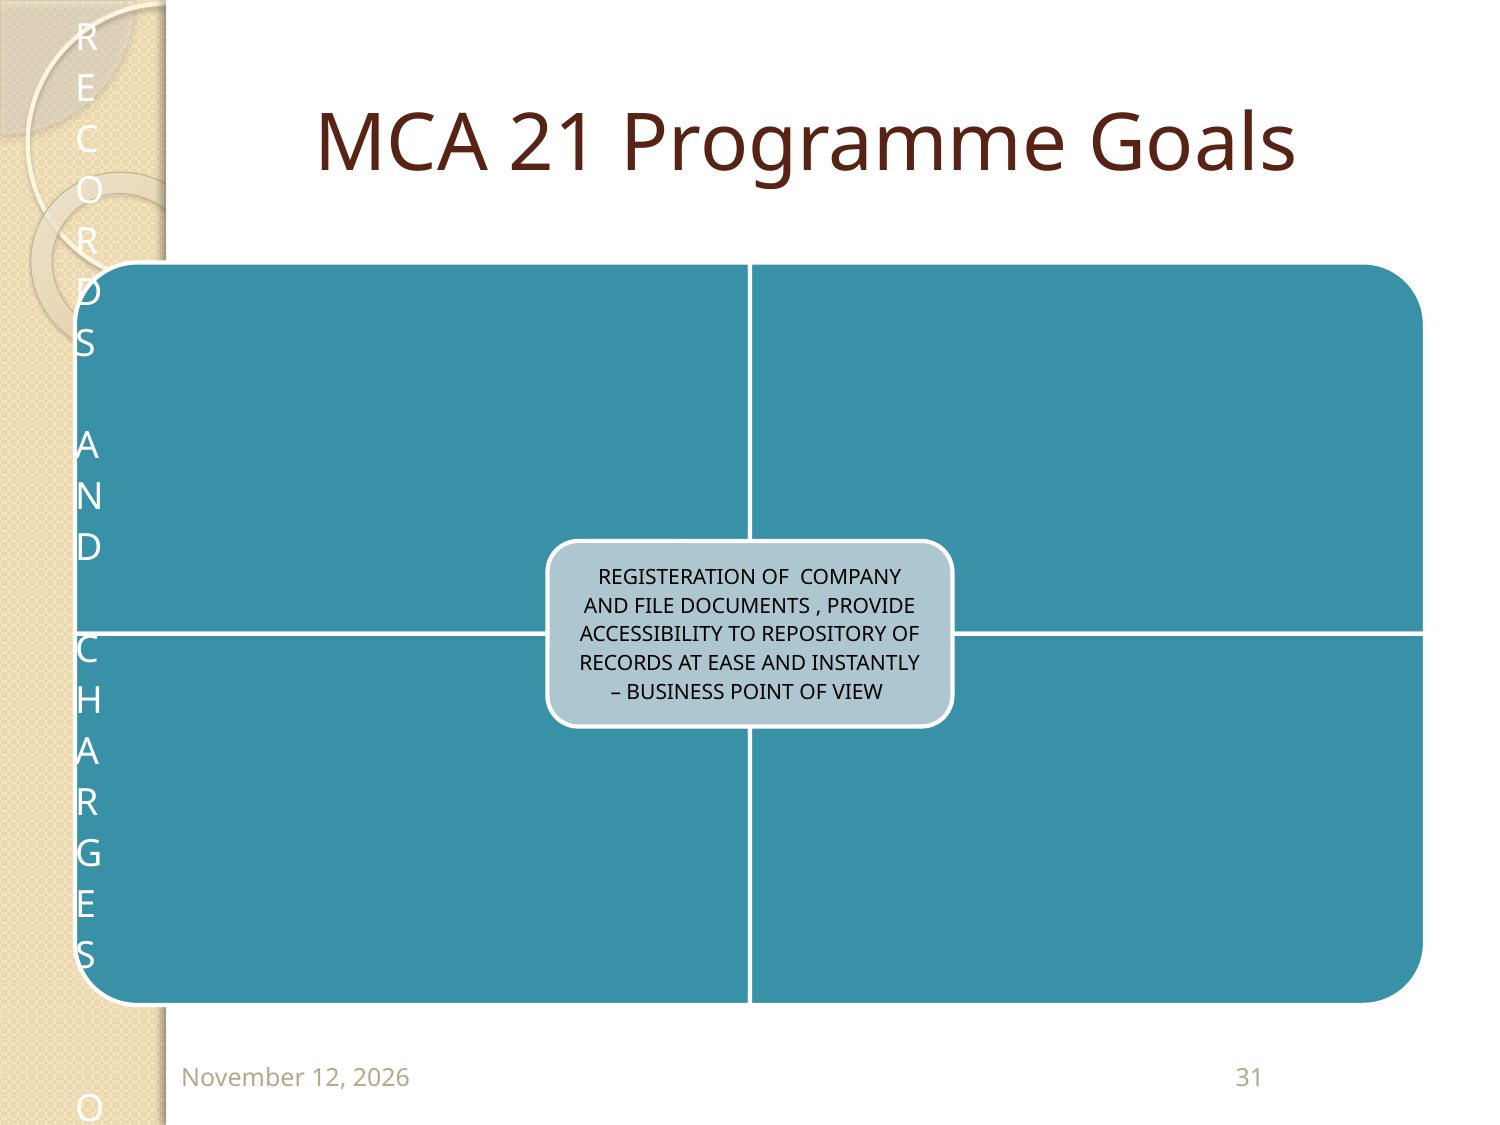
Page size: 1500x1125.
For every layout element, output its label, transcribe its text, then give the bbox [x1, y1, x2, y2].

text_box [74, 262, 1426, 1006]
title MCA 21 Programme Goals [300, 45, 1325, 233]
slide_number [75, 1042, 425, 1103]
slide_number 31 [1074, 1042, 1425, 1103]
